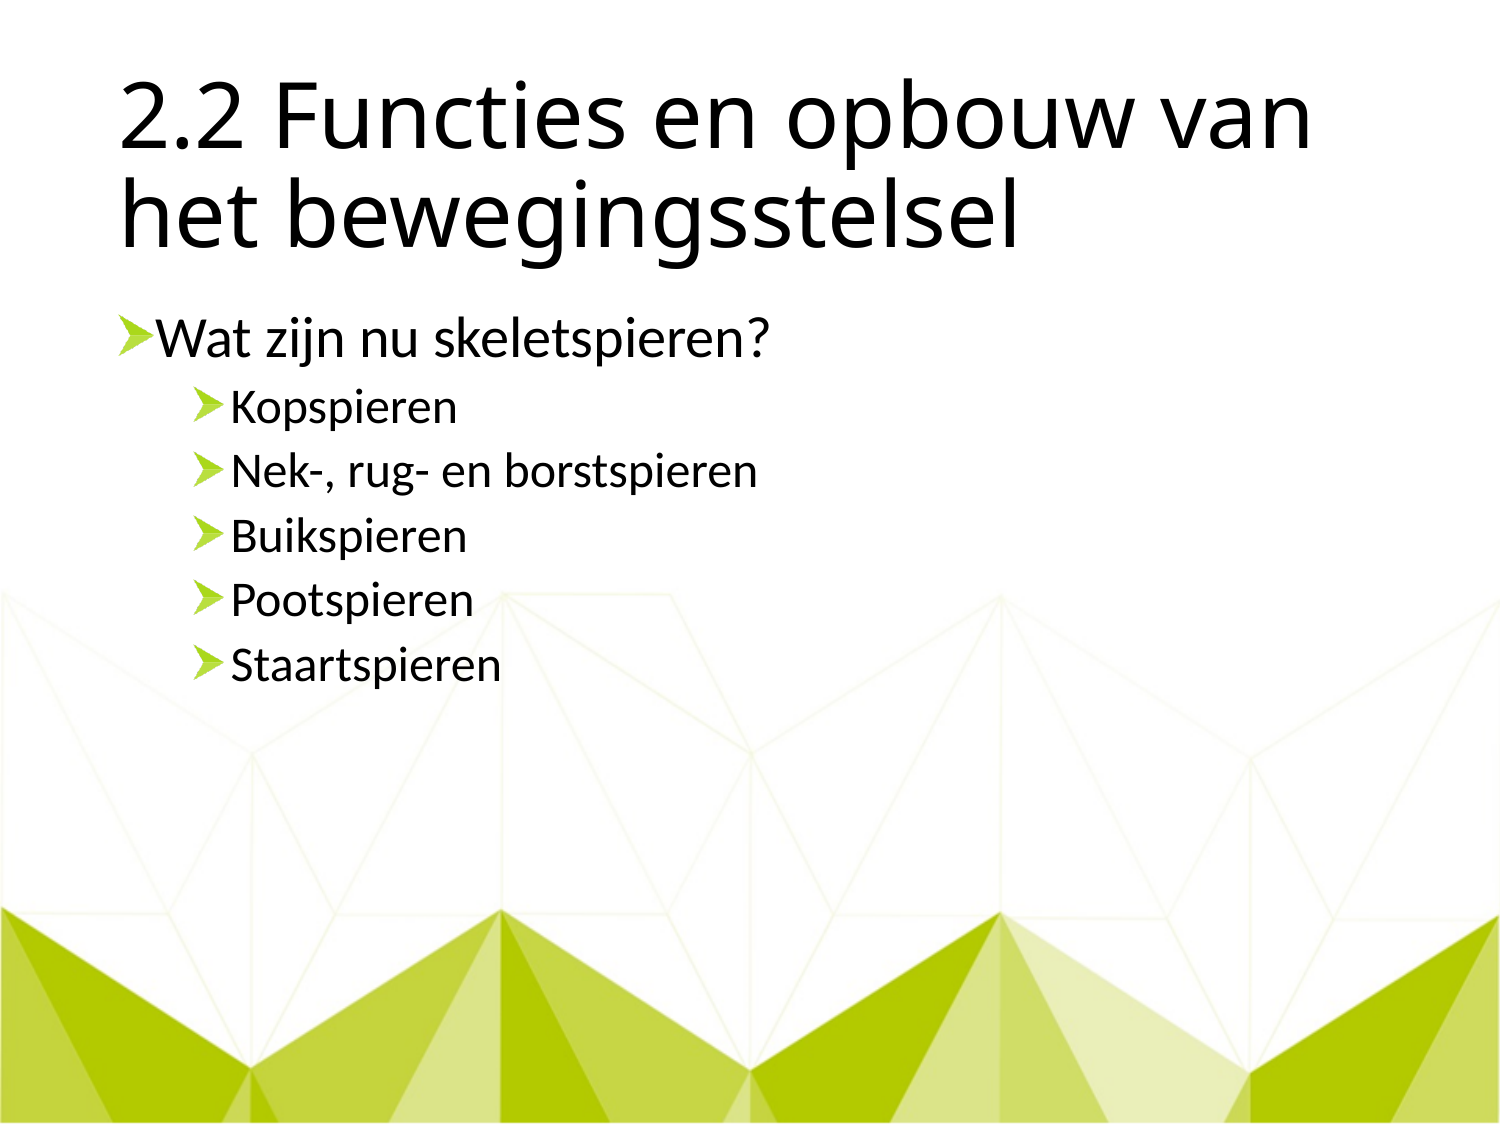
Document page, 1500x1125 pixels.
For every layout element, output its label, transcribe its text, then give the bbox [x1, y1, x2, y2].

picture [0, 0, 1500, 1125]
title 2.2 Functies en opbouw van het bewegingsstelsel [103, 59, 1397, 278]
list Wat zijn nu skeletspieren? Kopspieren Nek-, rug- en borstspieren Buikspieren Pootspieren Staartspieren [103, 299, 1397, 1014]
